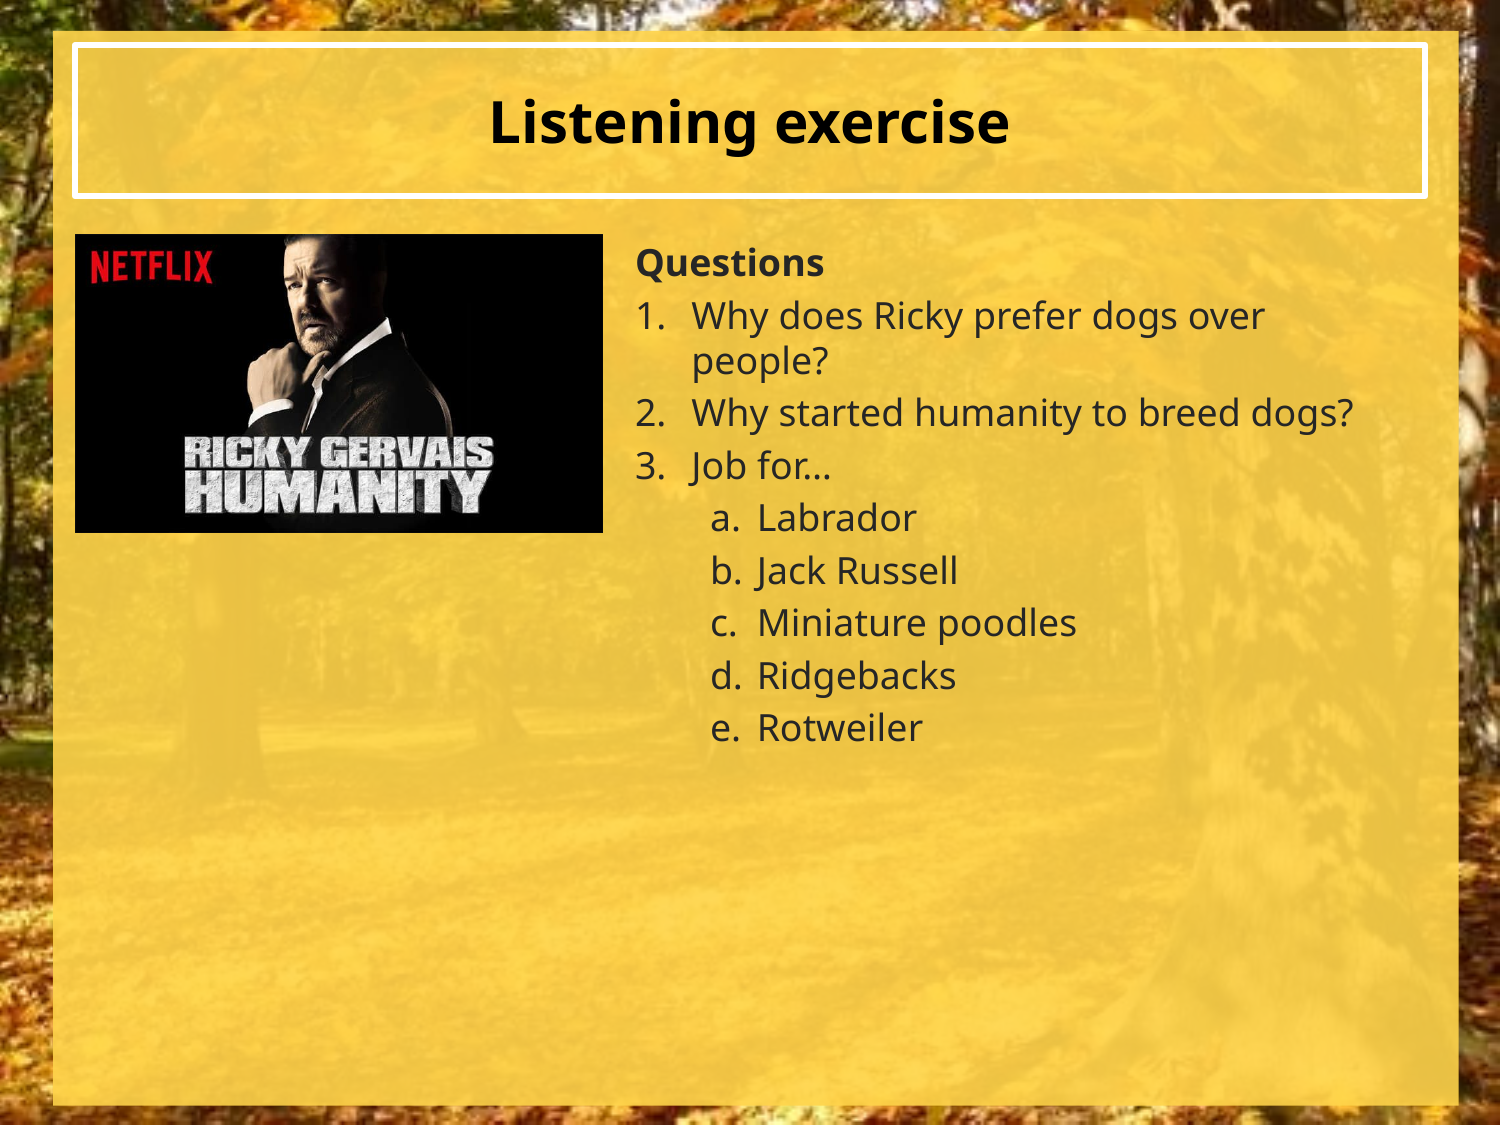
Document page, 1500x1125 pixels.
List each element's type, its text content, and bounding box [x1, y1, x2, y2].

title Listening exercise [72, 42, 1428, 199]
list Questions Why does Ricky prefer dogs over people? Why started humanity to breed dogs? Job for… Labrador Jack Russell Miniature poodles Ridgebacks Rotweiler [620, 231, 1425, 1071]
picture [0, 0, 1500, 1125]
